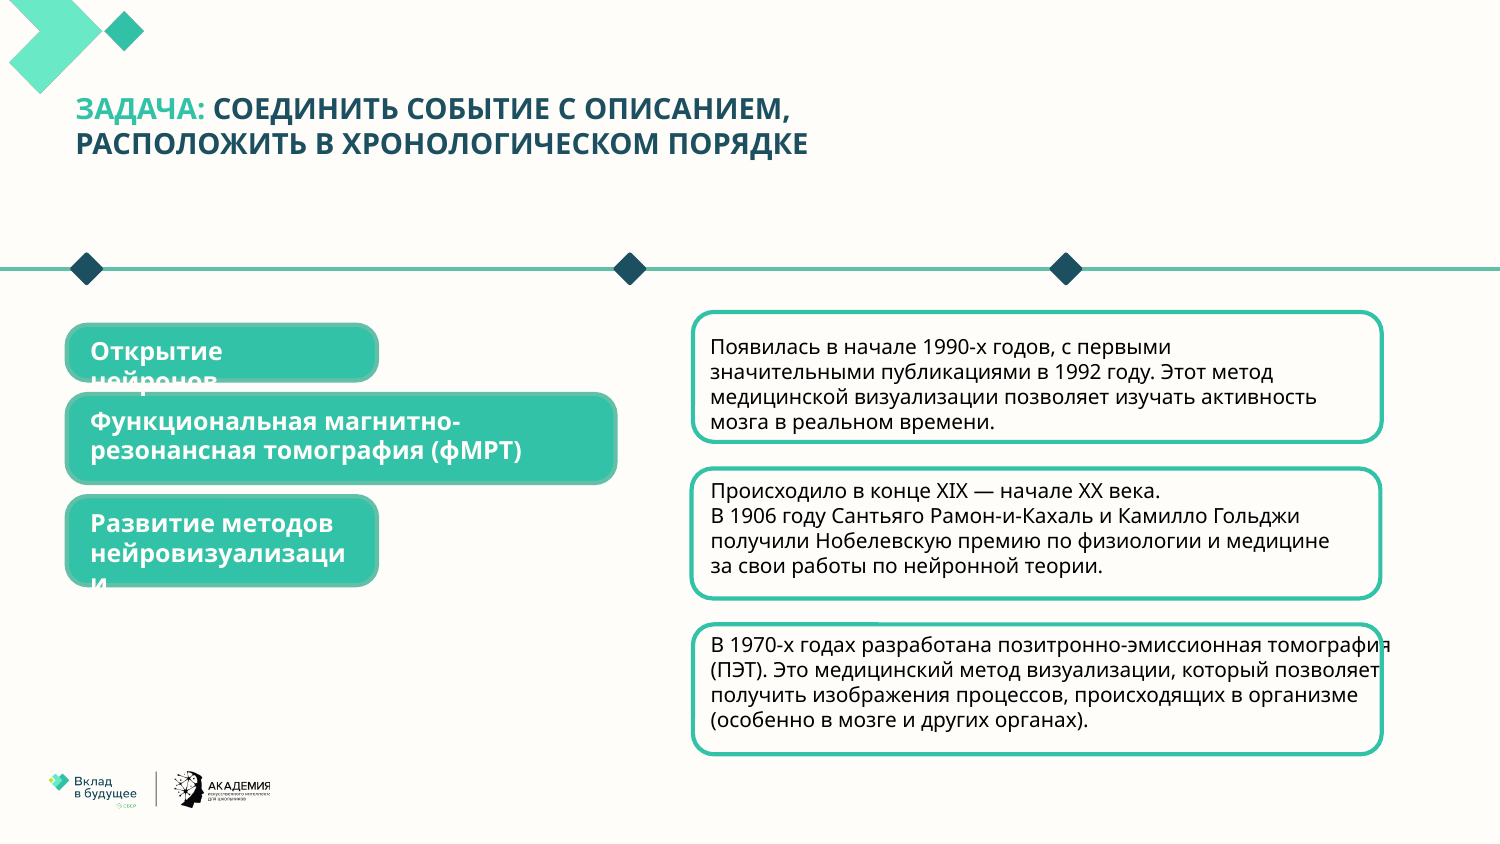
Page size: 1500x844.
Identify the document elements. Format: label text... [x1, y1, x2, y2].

text_box [66, 496, 378, 585]
text_box [692, 311, 1382, 442]
text_box [1052, 254, 1080, 268]
text_box [691, 468, 1381, 599]
text_box Функциональная магнитно- резонансная томография (фМРТ) [82, 397, 591, 473]
text_box ЗАДАЧА: СОЕДИНИТЬ СОБЫТИЕ С ОПИСАНИЕМ, РАСПОЛОЖИТЬ В ХРОНОЛОГИЧЕСКОМ ПОРЯДКЕ [69, 84, 1295, 166]
text_box [692, 624, 1382, 755]
text_box [66, 393, 616, 484]
text_box В 1970-х годах разработана позитронно-эмиссионная томография (ПЭТ). Это медицинский метод визуализации, который позволяет получить изображения процессов, происходящих в организме (особенно в мозге и других органах). [1366, 624, 1415, 740]
text_box [73, 254, 101, 268]
text_box [616, 254, 644, 268]
picture [9, 0, 144, 94]
text_box [66, 324, 378, 380]
picture [31, 756, 270, 826]
text_box Развитие методов нейровизуализации [82, 499, 362, 605]
text_box Открытие нейронов [82, 328, 362, 397]
